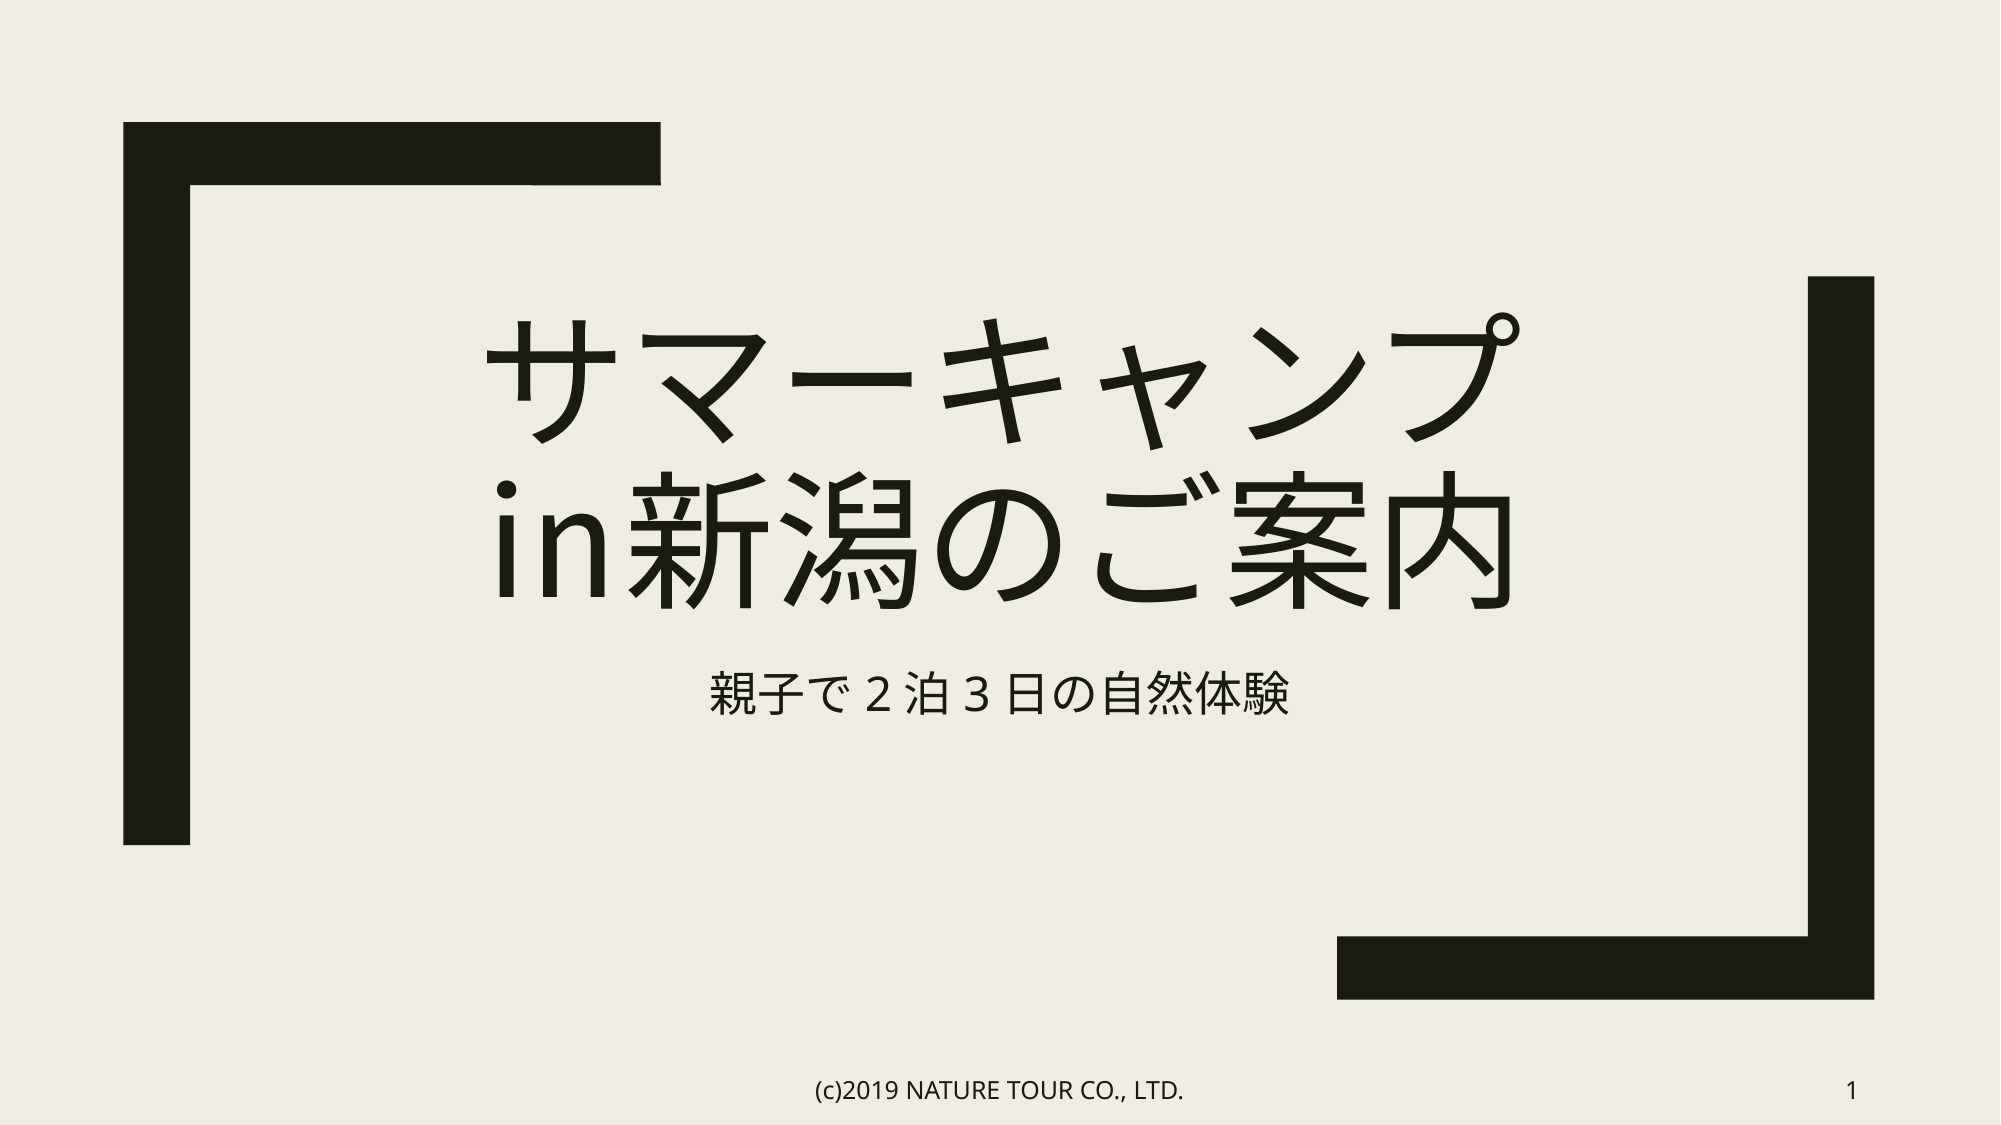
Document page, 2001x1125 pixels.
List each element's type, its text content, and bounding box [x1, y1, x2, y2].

title サマーキャンプ ㏌新潟のご案内 [314, 293, 1686, 638]
slide_number 1 [1612, 1058, 1875, 1125]
subtitle 親子で2泊3日の自然体験 [439, 649, 1561, 828]
footer (c)2019 NATURE TOUR CO., LTD. [423, 1058, 1576, 1125]
